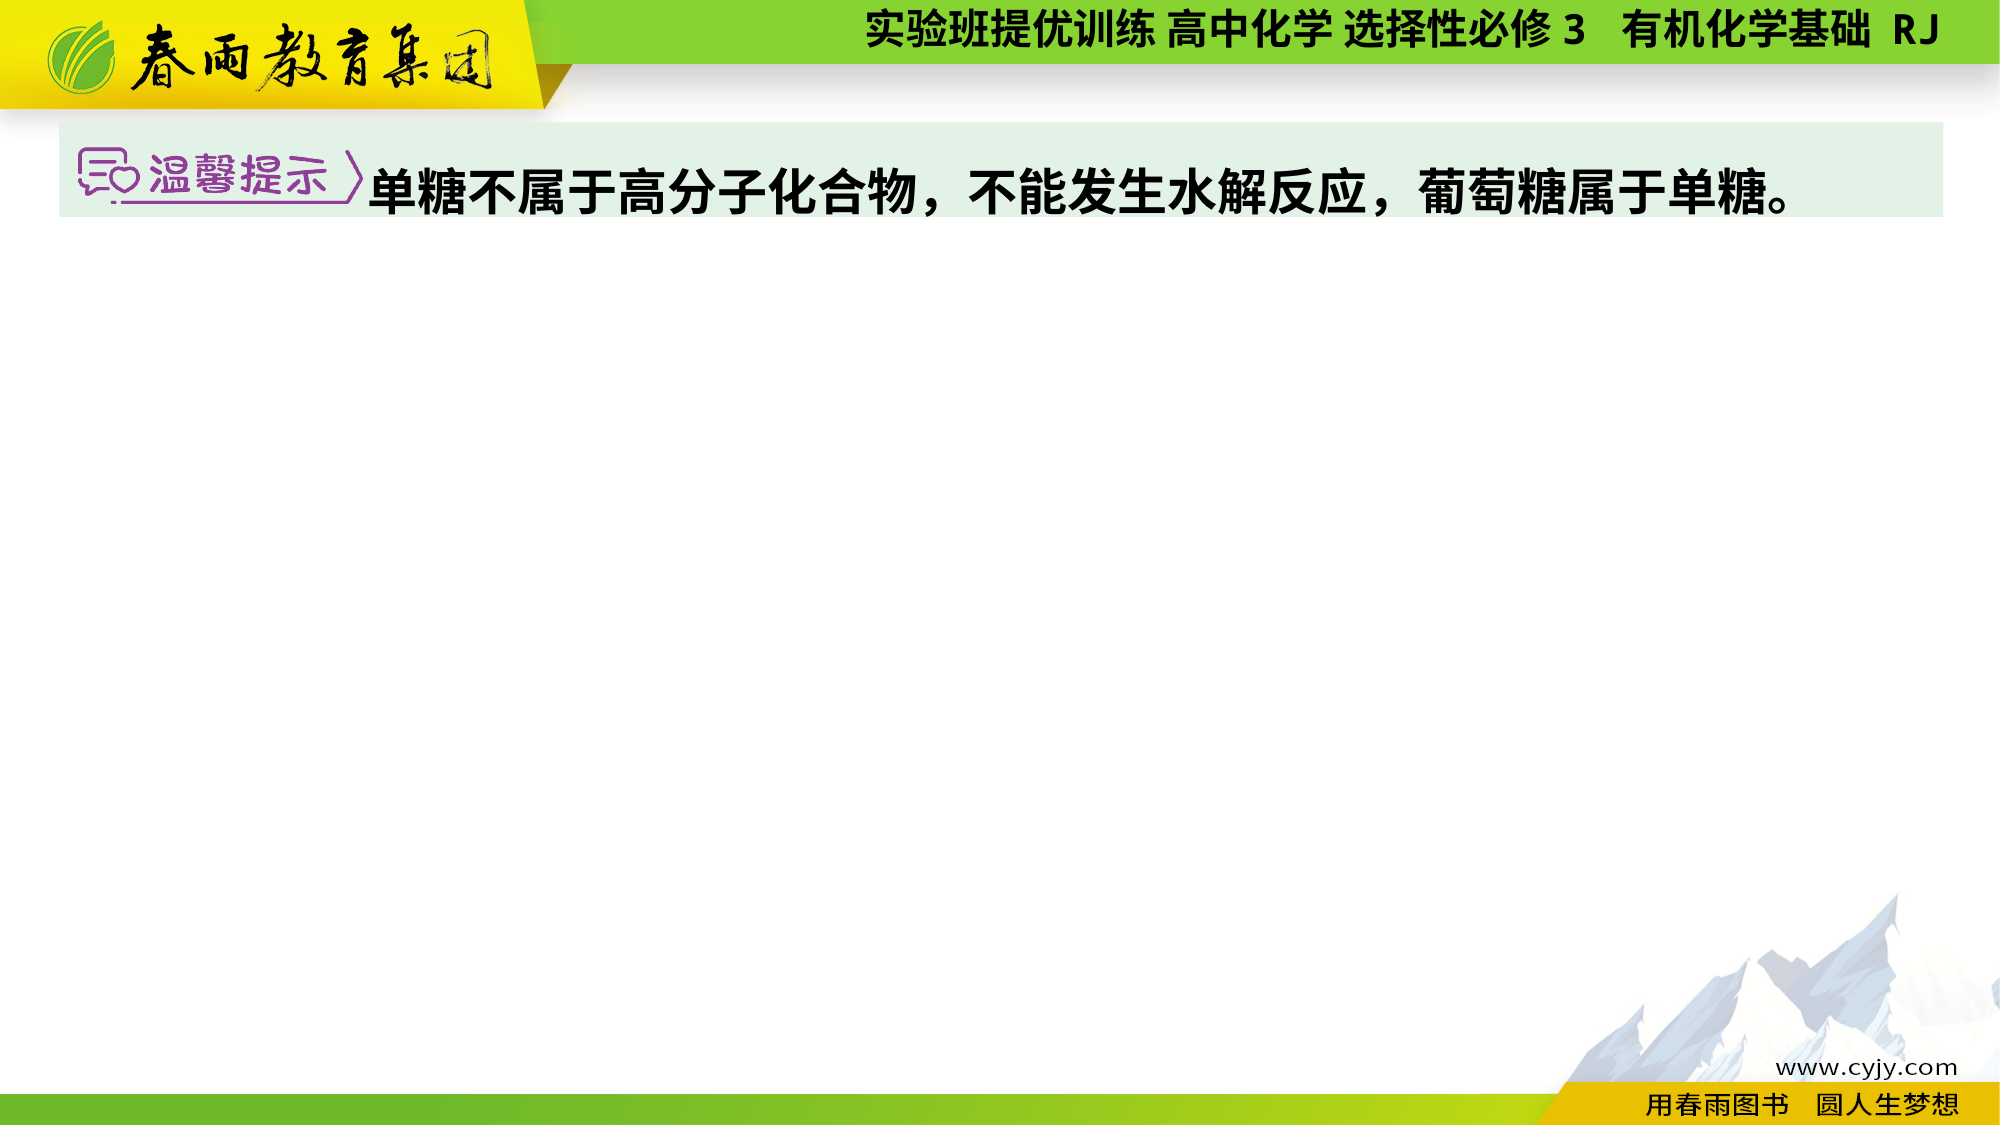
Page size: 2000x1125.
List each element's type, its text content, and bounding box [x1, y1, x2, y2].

picture [0, 0, 2000, 1125]
list 单糖不属于高分子化合物，不能发生水解反应，葡萄糖属于单糖。 [59, 122, 1944, 217]
